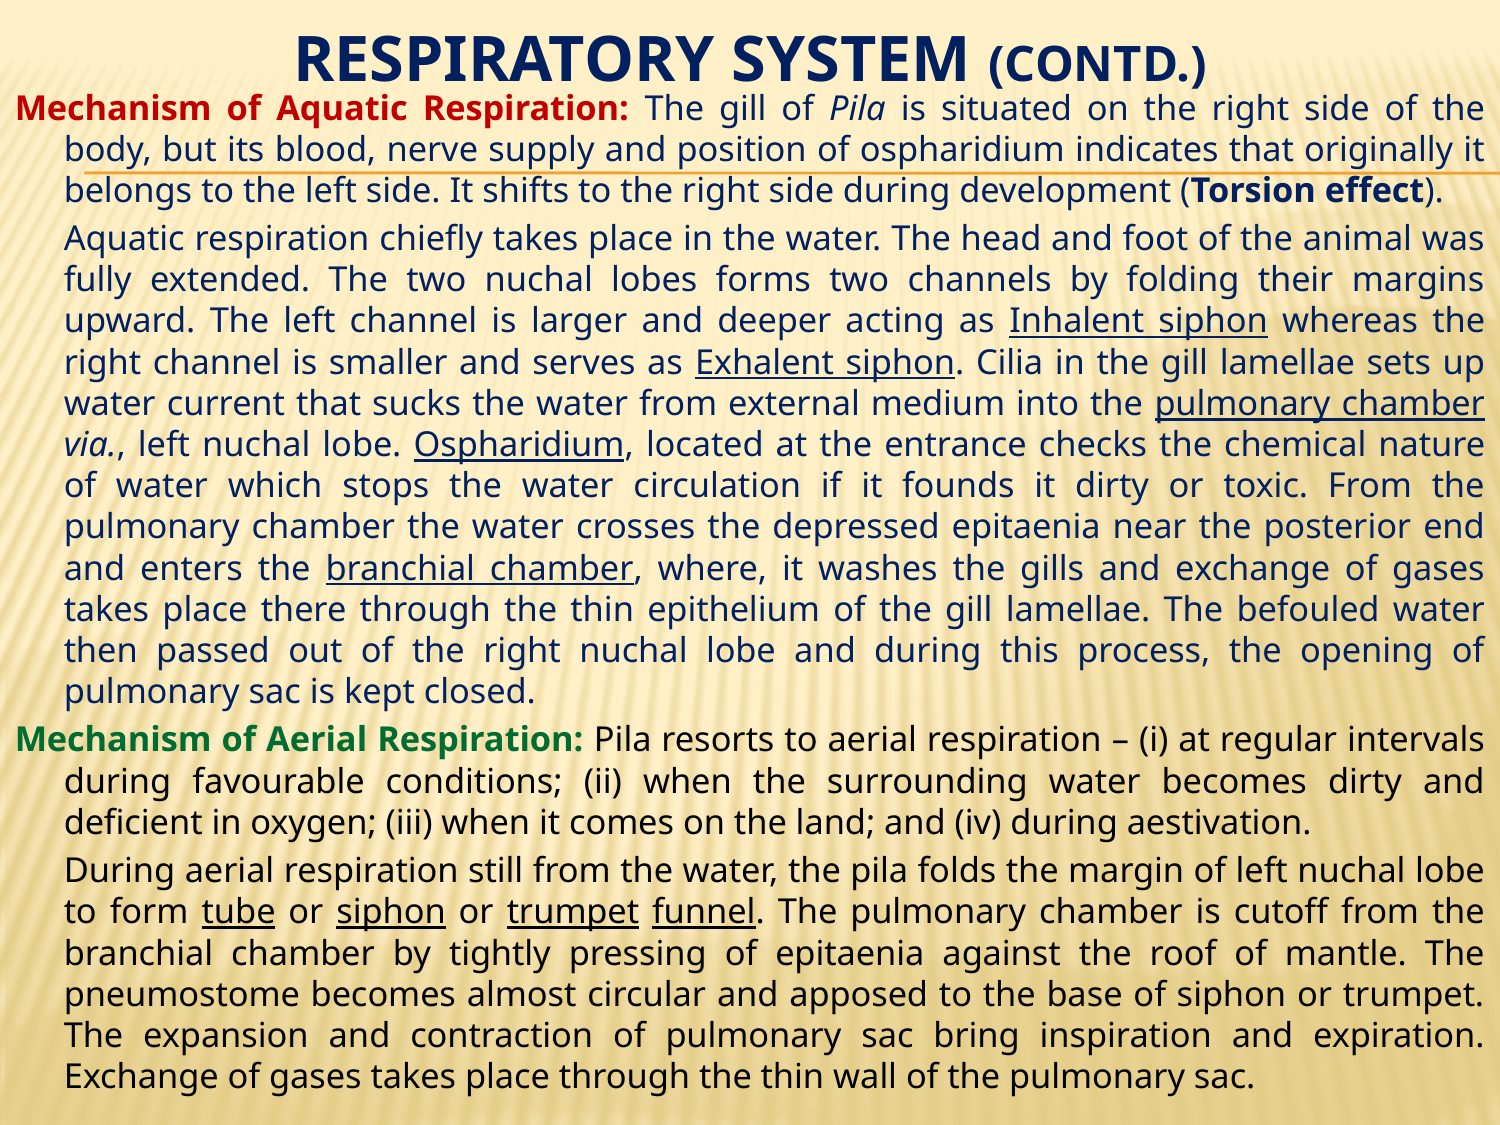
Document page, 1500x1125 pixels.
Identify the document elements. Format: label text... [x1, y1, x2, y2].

title Respiratory System (Contd.) [0, 11, 1500, 78]
list Mechanism of Aquatic Respiration: The gill of Pila is situated on the right side of the body, but its blood, nerve supply and position of ospharidium indicates that originally it belongs to the left side. It shifts to the right side during development (Torsion effect). Aquatic respiration chiefly takes place in the water. The head and foot of the animal was fully extended. The two nuchal lobes forms two channels by folding their margins upward. The left channel is larger and deeper acting as Inhalent siphon whereas the right channel is smaller and serves as Exhalent siphon. Cilia in the gill lamellae sets up water current that sucks the water from external medium into the pulmonary chamber via., left nuchal lobe. Ospharidium, located at the entrance checks the chemical nature of water which stops the water circulation if it founds it dirty or toxic. From the pulmonary chamber the water crosses the depressed epitaenia near the posterior end and enters the branchial chamber, where, it washes the gills and exchange of gases takes place there through the thin epithelium of the gill lamellae. The befouled water then passed out of the right nuchal lobe and during this process, the opening of pulmonary sac is kept closed. Mechanism of Aerial Respiration: Pila resorts to aerial respiration – (i) at regular intervals during favourable conditions; (ii) when the surrounding water becomes dirty and deficient in oxygen; (iii) when it comes on the land; and (iv) during aestivation. During aerial respiration still from the water, the pila folds the margin of left nuchal lobe to form tube or siphon or trumpet funnel. The pulmonary chamber is cutoff from the branchial chamber by tightly pressing of epitaenia against the roof of mantle. The pneumostome becomes almost circular and apposed to the base of siphon or trumpet. The expansion and contraction of pulmonary sac bring inspiration and expiration. Exchange of gases takes place through the thin wall of the pulmonary sac. [0, 78, 1500, 1125]
